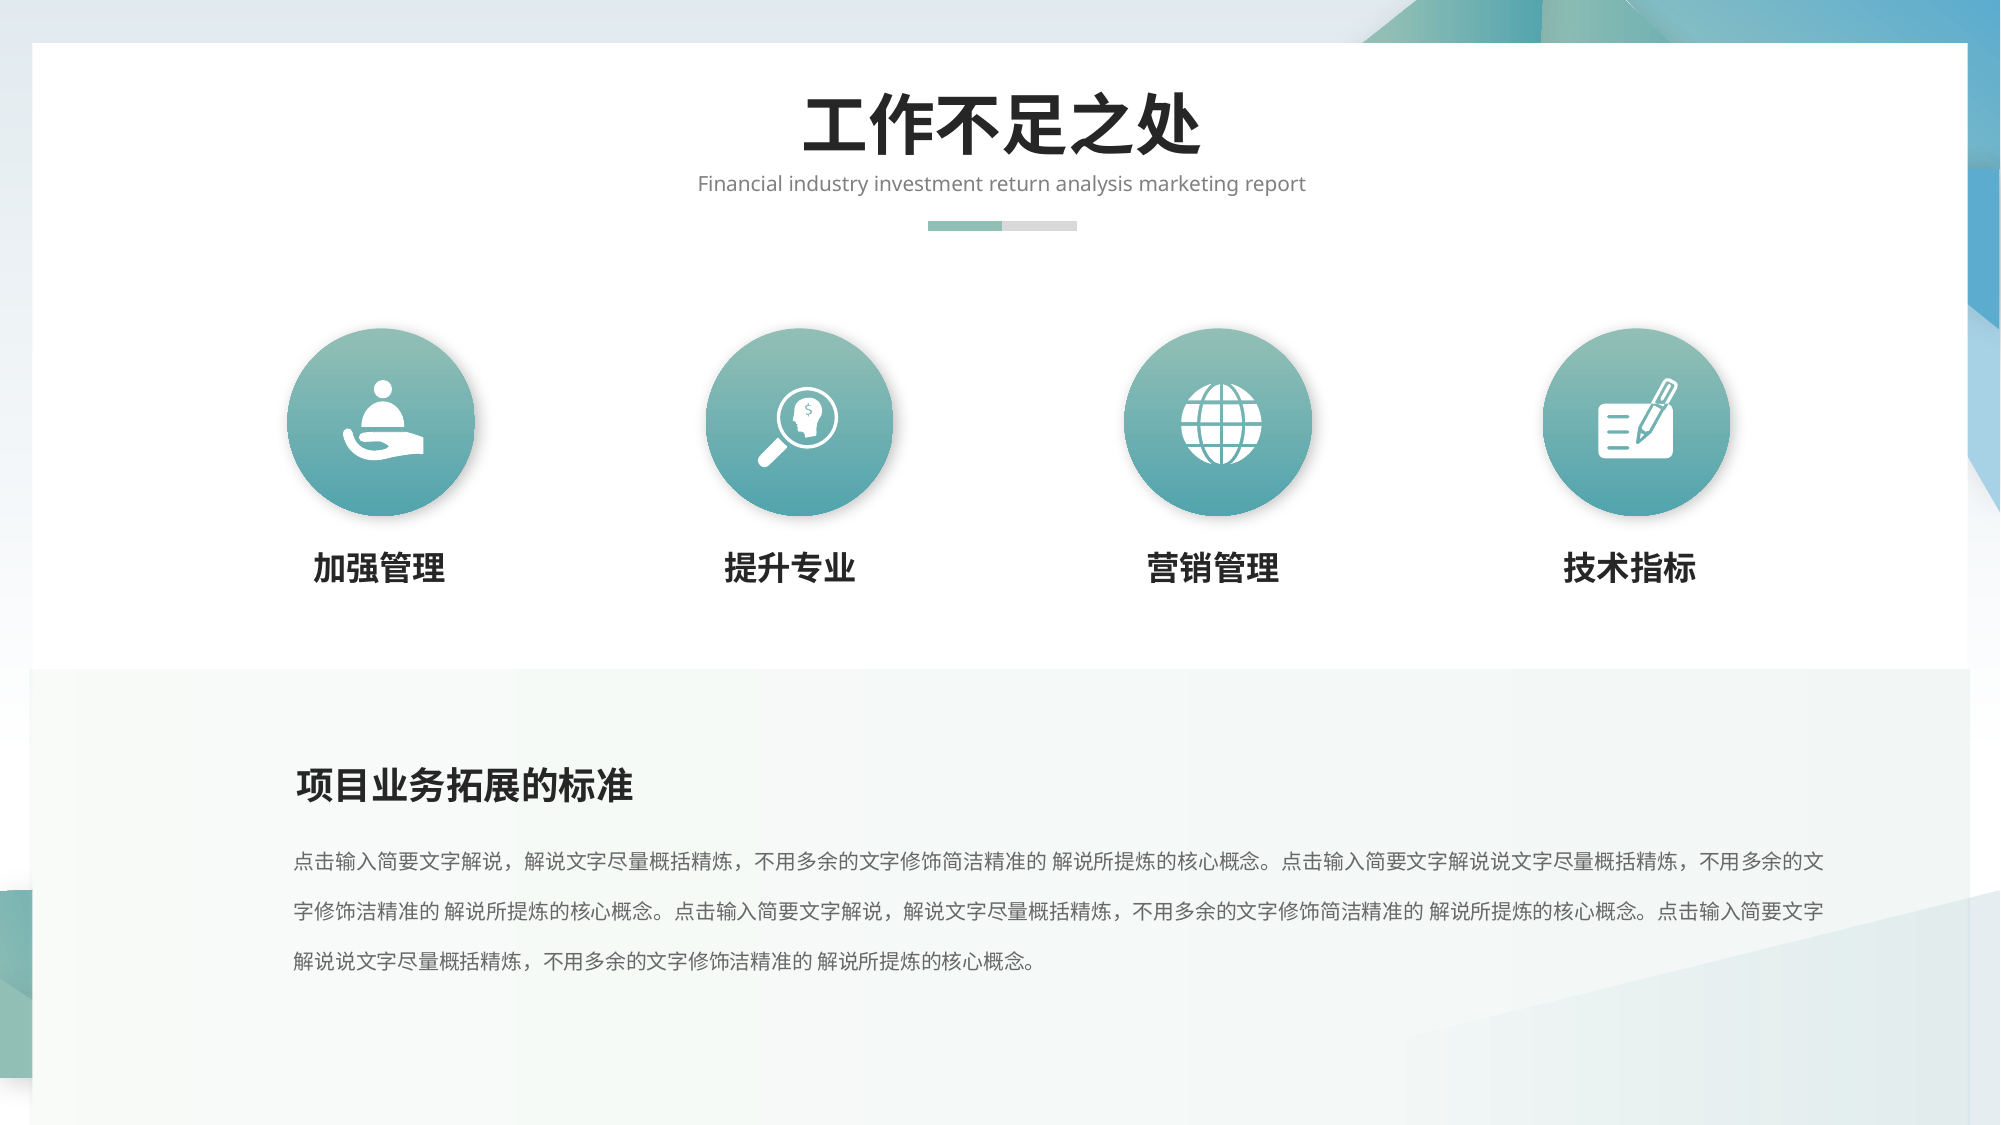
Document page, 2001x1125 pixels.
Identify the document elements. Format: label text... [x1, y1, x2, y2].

text_box 营销管理 [1073, 539, 1354, 595]
text_box [28, 668, 1971, 1125]
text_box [1181, 383, 1262, 464]
text_box 提升专业 [650, 539, 931, 595]
text_box 技术指标 [1490, 539, 1771, 595]
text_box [342, 380, 424, 461]
text_box [1541, 327, 1732, 517]
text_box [544, 75, 1459, 205]
text_box [286, 327, 477, 517]
text_box 项目业务拓展的标准 [281, 741, 649, 815]
text_box 加强管理 [239, 539, 520, 595]
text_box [1598, 377, 1679, 459]
text_box 点击输入简要文字解说，解说文字尽量概括精炼，不用多余的文字修饰简洁精准的 解说所提炼的核心概念。点击输入简要文字解说说文字尽量概括精炼，不用多余的文字修饰洁精准的 解说所提炼的核心概念。点击输入简要文字解说，解说文字尽量概括精炼，不用多余的文字修饰简洁精准的 解说所提炼的核心概念。点击输入简要文字解说说文字尽量概括精炼，不用多余的文字修饰洁精准的 解说所提炼的核心概念。 [279, 815, 1839, 1125]
text_box [1123, 327, 1313, 517]
text_box [704, 327, 895, 517]
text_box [757, 386, 842, 468]
